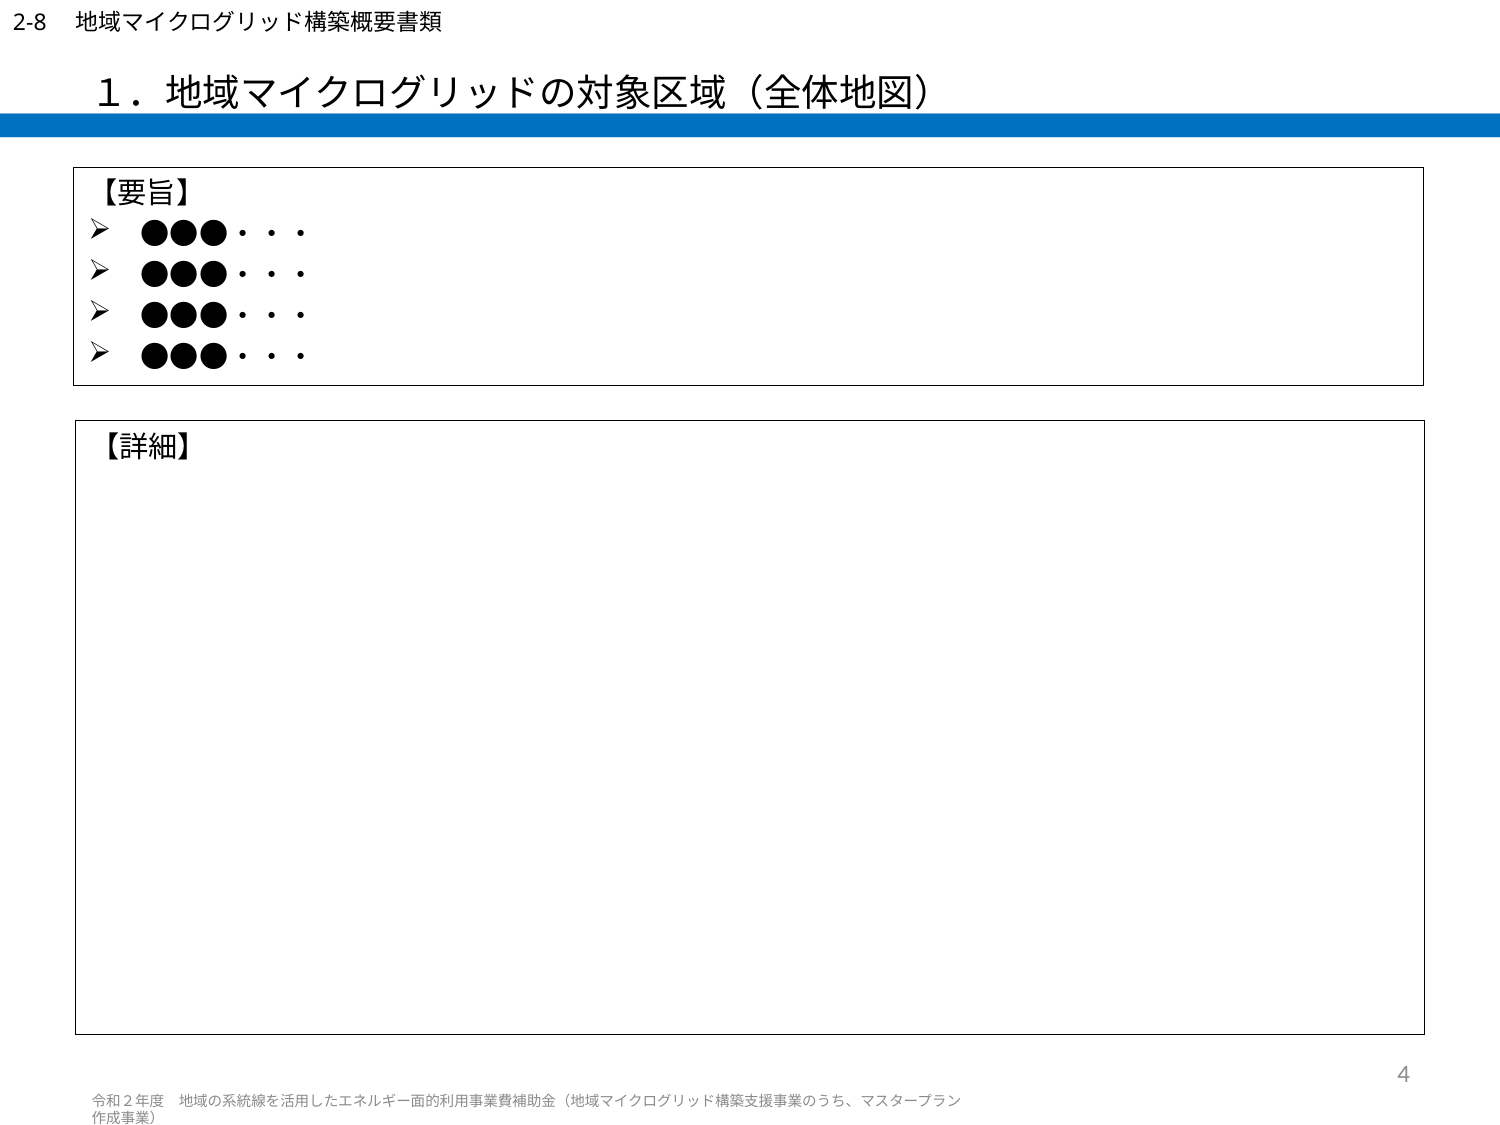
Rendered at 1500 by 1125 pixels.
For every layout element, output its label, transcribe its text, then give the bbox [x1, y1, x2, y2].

text_box [0, 113, 1500, 138]
text_box 2-8 地域マイクログリッド構築概要書類 [0, 0, 467, 61]
list 【要旨】 ●●●・・・ ●●●・・・ ●●●・・・ ●●●・・・ [73, 167, 1424, 386]
list 【詳細】 [75, 420, 1425, 1035]
slide_number 4 [1074, 1042, 1425, 1103]
text_box 令和２年度 地域の系統線を活用したエネルギー面的利用事業費補助金（地域マイクログリッド構築支援事業のうち、マスタープラン作成事業） [76, 1093, 988, 1125]
title １．地域マイクログリッドの対象区域（全体地図） [75, 45, 1425, 113]
